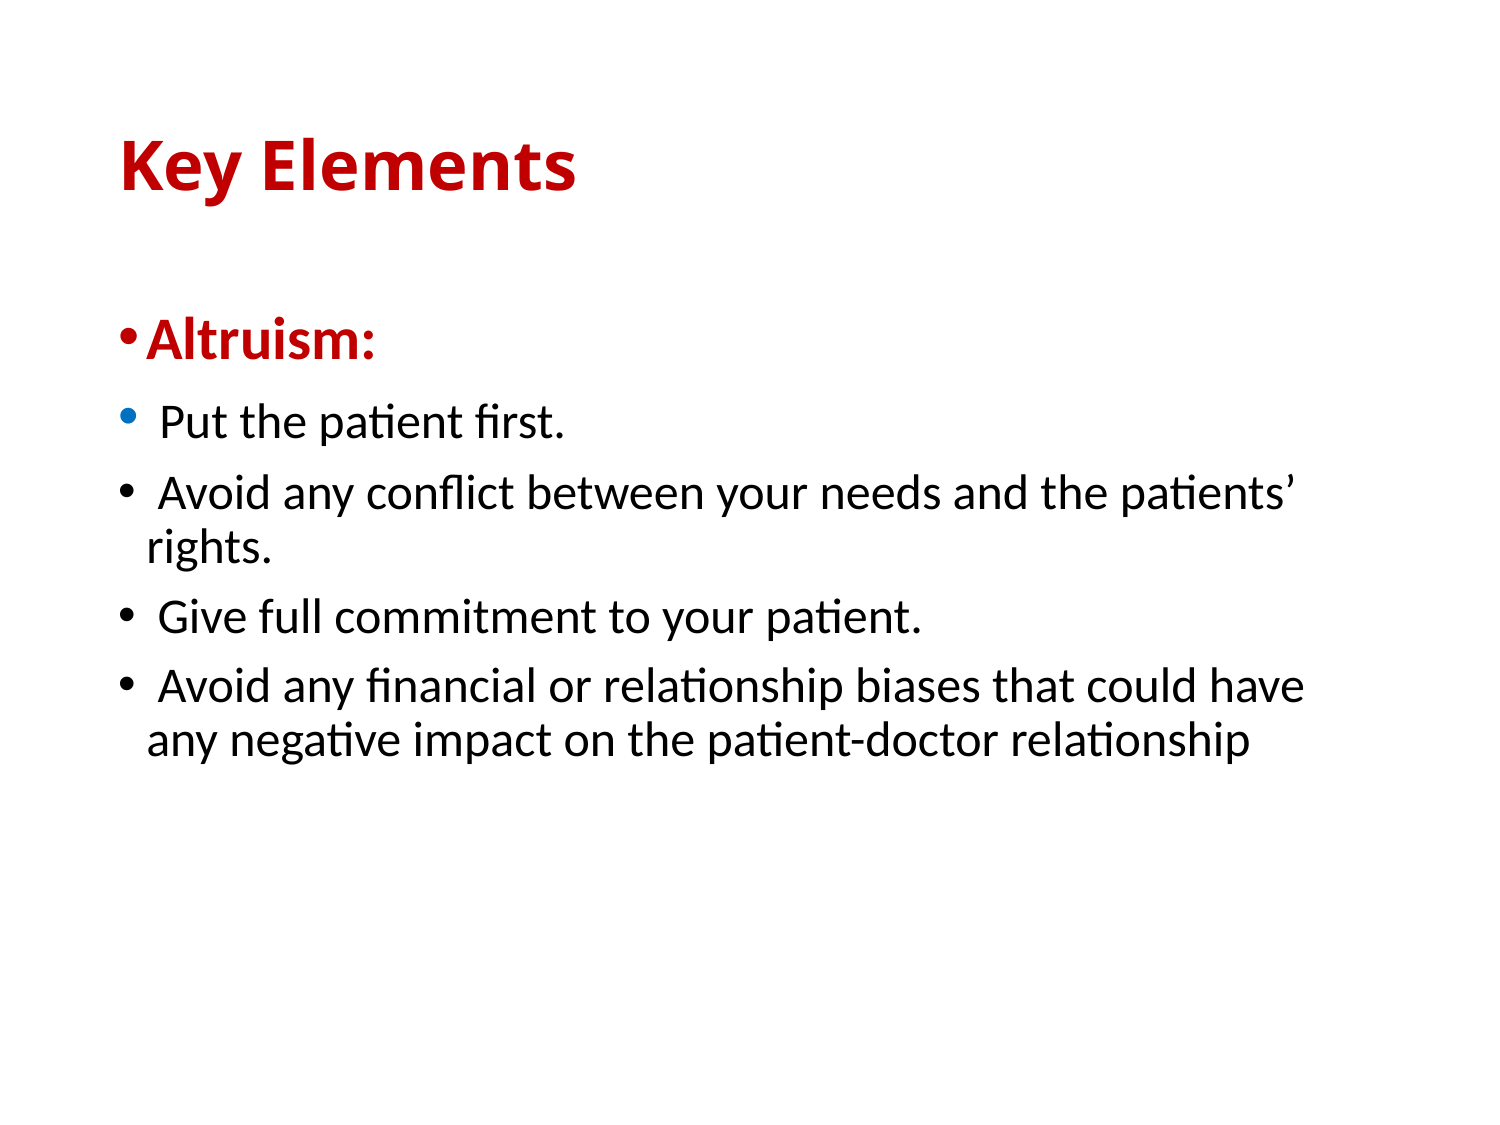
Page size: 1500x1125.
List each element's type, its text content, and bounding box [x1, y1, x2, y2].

list Altruism: Put the patient first. Avoid any conflict between your needs and the patients’ rights. Give full commitment to your patient. Avoid any financial or relationship biases that could have any negative impact on the patient-doctor relationship [103, 299, 1397, 1014]
title Key Elements [103, 59, 1397, 278]
